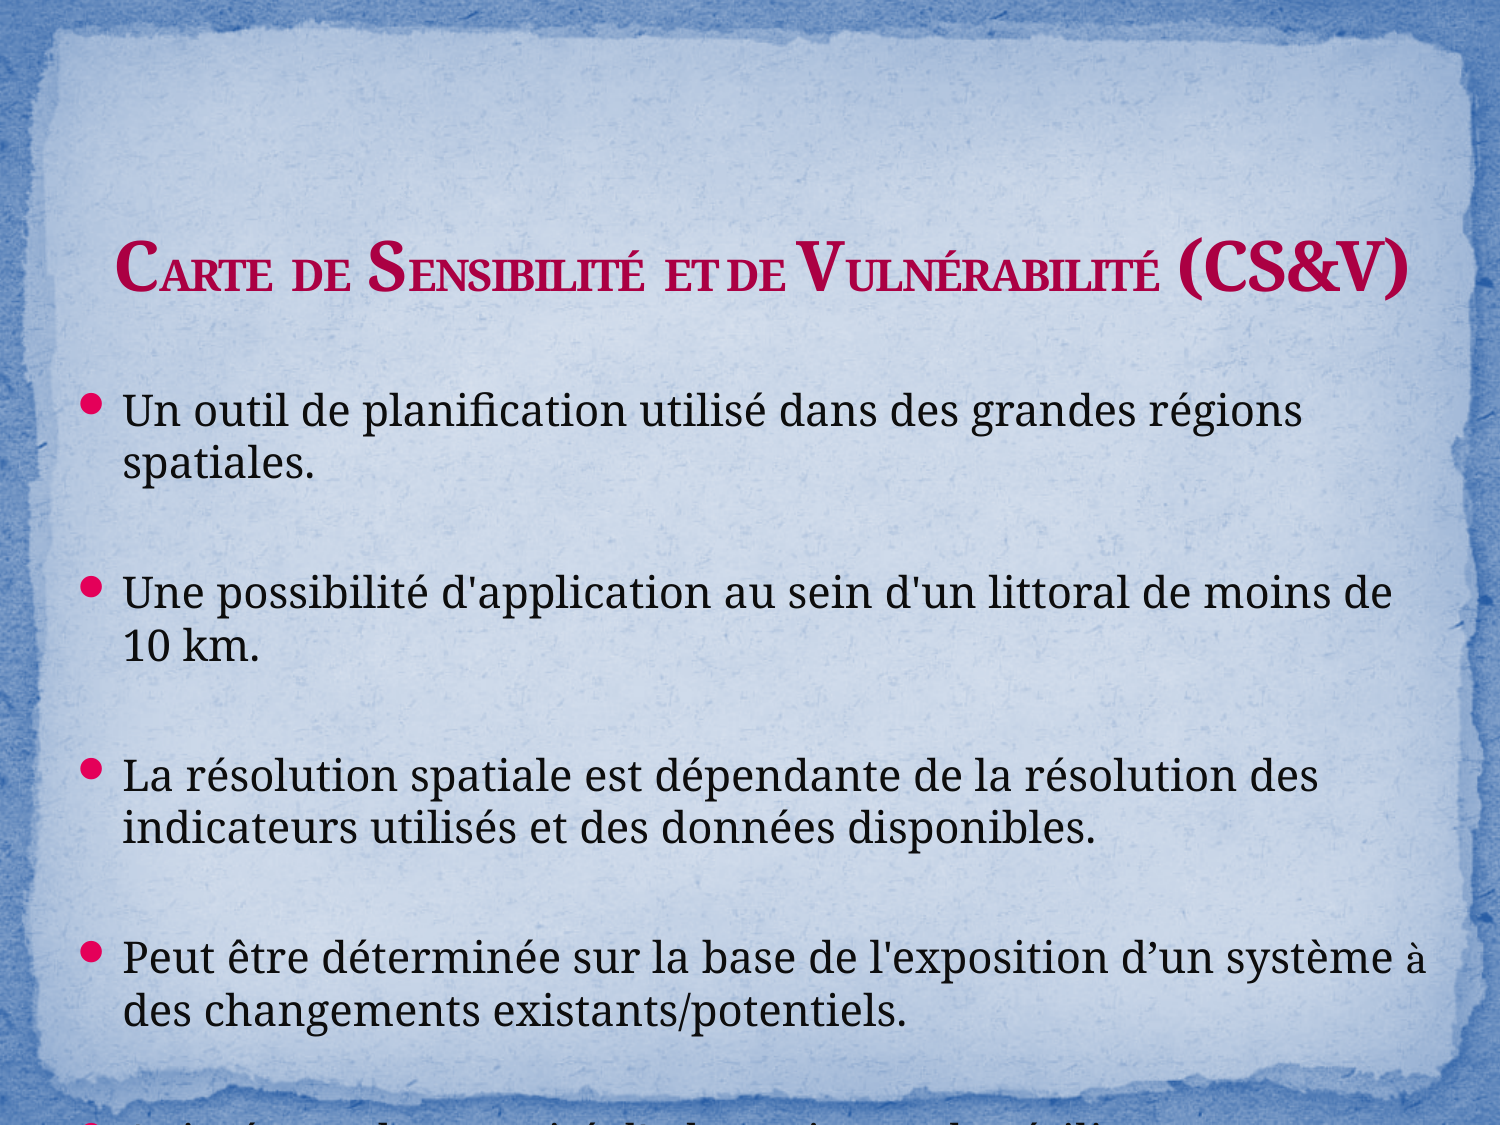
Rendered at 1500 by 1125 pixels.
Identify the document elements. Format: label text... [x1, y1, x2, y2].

title CARTE DE SENSIBILITÉ ET DE VULNÉRABILITÉ (CS&V) [24, 162, 1500, 313]
list Un outil de planification utilisé dans des grandes régions spatiales. Une possibilité d'application au sein d'un littoral de moins de 10 km. La résolution spatiale est dépendante de la résolution des indicateurs utilisés et des données disponibles. Peut être déterminée sur la base de l'exposition d’un système à des changements existants/potentiels. Animée par la capacité d'adaptation et de résilience, ex : érosion. [62, 375, 1463, 1125]
